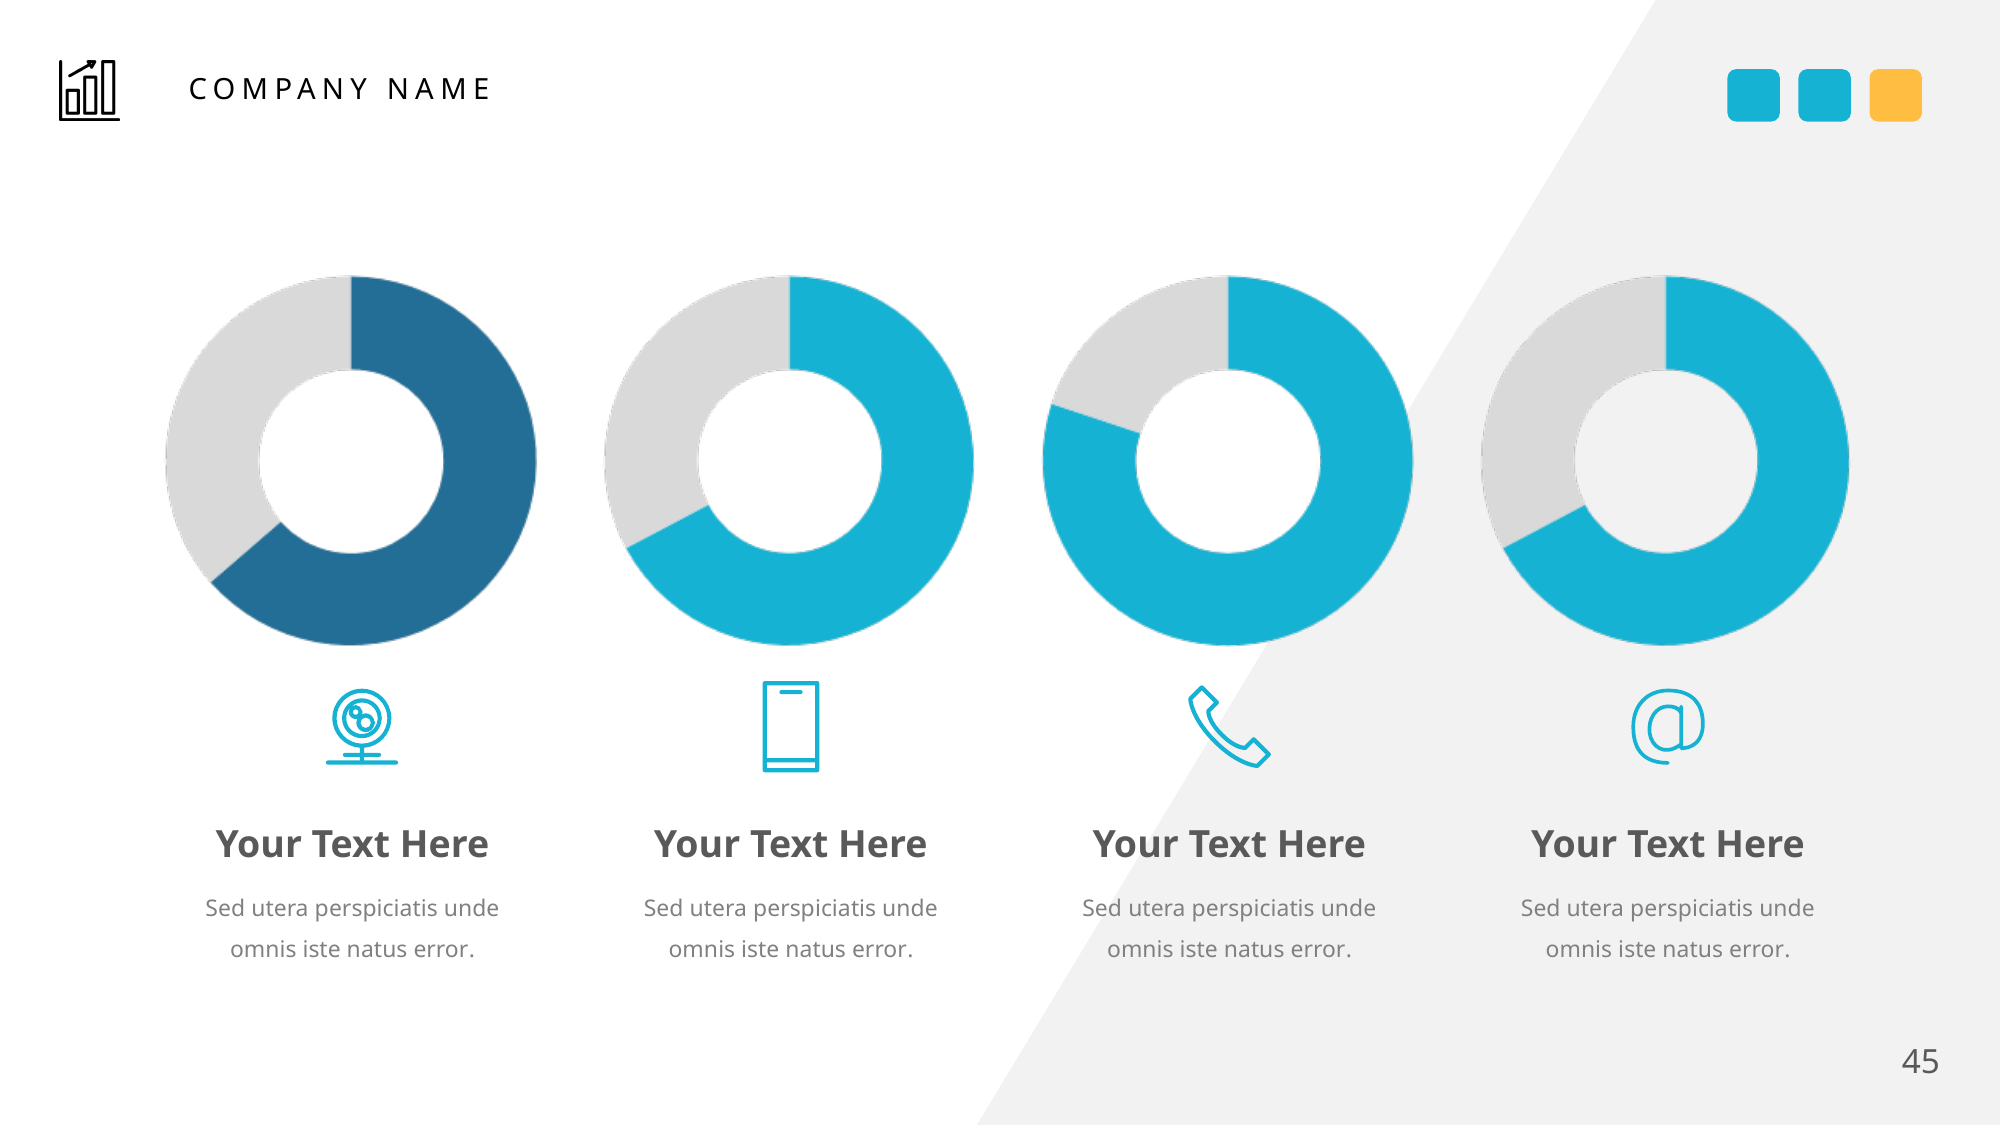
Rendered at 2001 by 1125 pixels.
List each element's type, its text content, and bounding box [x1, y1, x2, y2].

text_box Your Text Here [1059, 812, 1400, 872]
text_box Sed utera perspiciatis unde omnis iste natus error. [621, 872, 961, 970]
text_box [325, 688, 399, 765]
text_box [1726, 68, 1781, 123]
text_box COMPANY NAME [173, 63, 638, 113]
text_box Your Text Here [182, 812, 523, 872]
picture [1459, 265, 1877, 661]
text_box Your Text Here [1498, 812, 1838, 872]
text_box [1631, 688, 1705, 765]
text_box Sed utera perspiciatis unde omnis iste natus error. [1498, 872, 1838, 970]
picture [59, 60, 120, 121]
text_box Sed utera perspiciatis unde omnis iste natus error. [182, 872, 523, 970]
text_box Sed utera perspiciatis unde omnis iste natus error. [1059, 872, 1400, 970]
picture [582, 265, 1000, 661]
text_box [1868, 68, 1924, 123]
picture [143, 265, 562, 661]
picture [1020, 265, 1439, 661]
text_box [762, 681, 820, 773]
text_box [1188, 685, 1271, 768]
text_box [1797, 68, 1852, 123]
text_box Your Text Here [621, 812, 961, 872]
